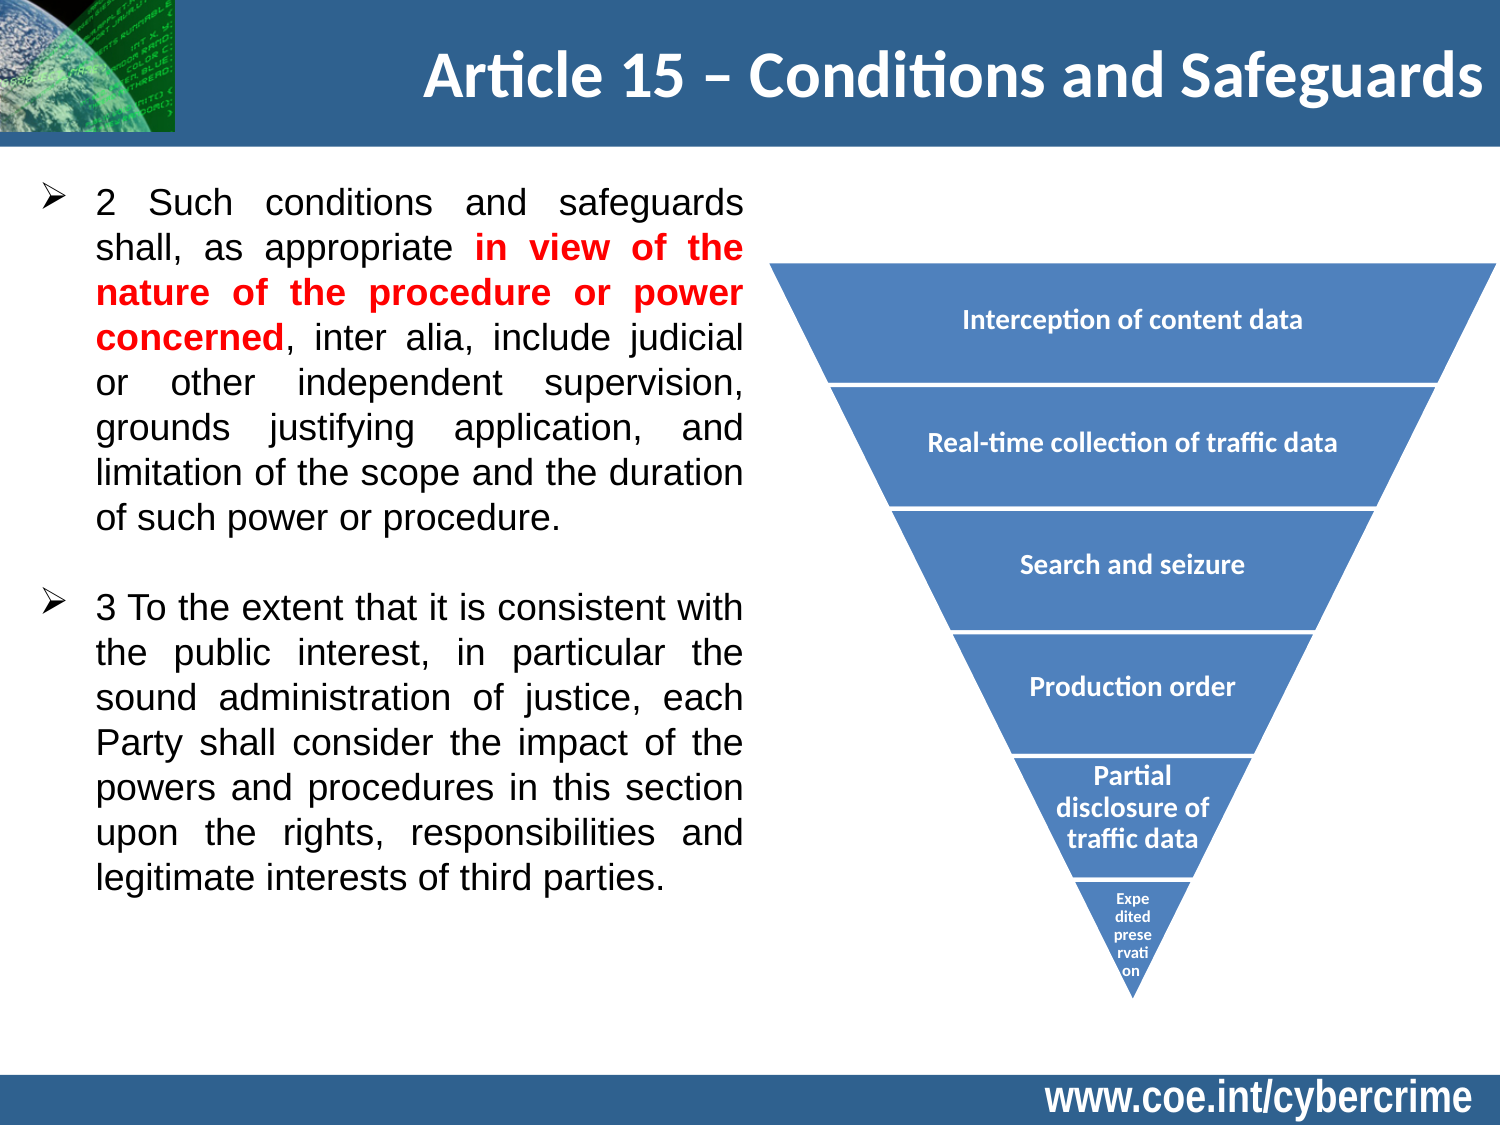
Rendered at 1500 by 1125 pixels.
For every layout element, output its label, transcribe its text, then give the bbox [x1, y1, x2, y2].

text_box Article 15 – Conditions and Safeguards [0, 0, 1500, 149]
text_box www.coe.int/cybercrime [1030, 1059, 1500, 1125]
picture [0, 0, 175, 132]
text_box 2 Such conditions and safeguards shall, as appropriate in view of the nature of the procedure or power concerned, inter alia, include judicial or other independent supervision, grounds justifying application, and limitation of the scope and the duration of such power or procedure. 3 To the extent that it is consistent with the public interest, in particular the sound administration of justice, each Party shall consider the impact of the powers and procedures in this section upon the rights, responsibilities and legitimate interests of third parties. [24, 170, 759, 906]
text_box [765, 260, 1500, 1004]
text_box [0, 1073, 1030, 1125]
